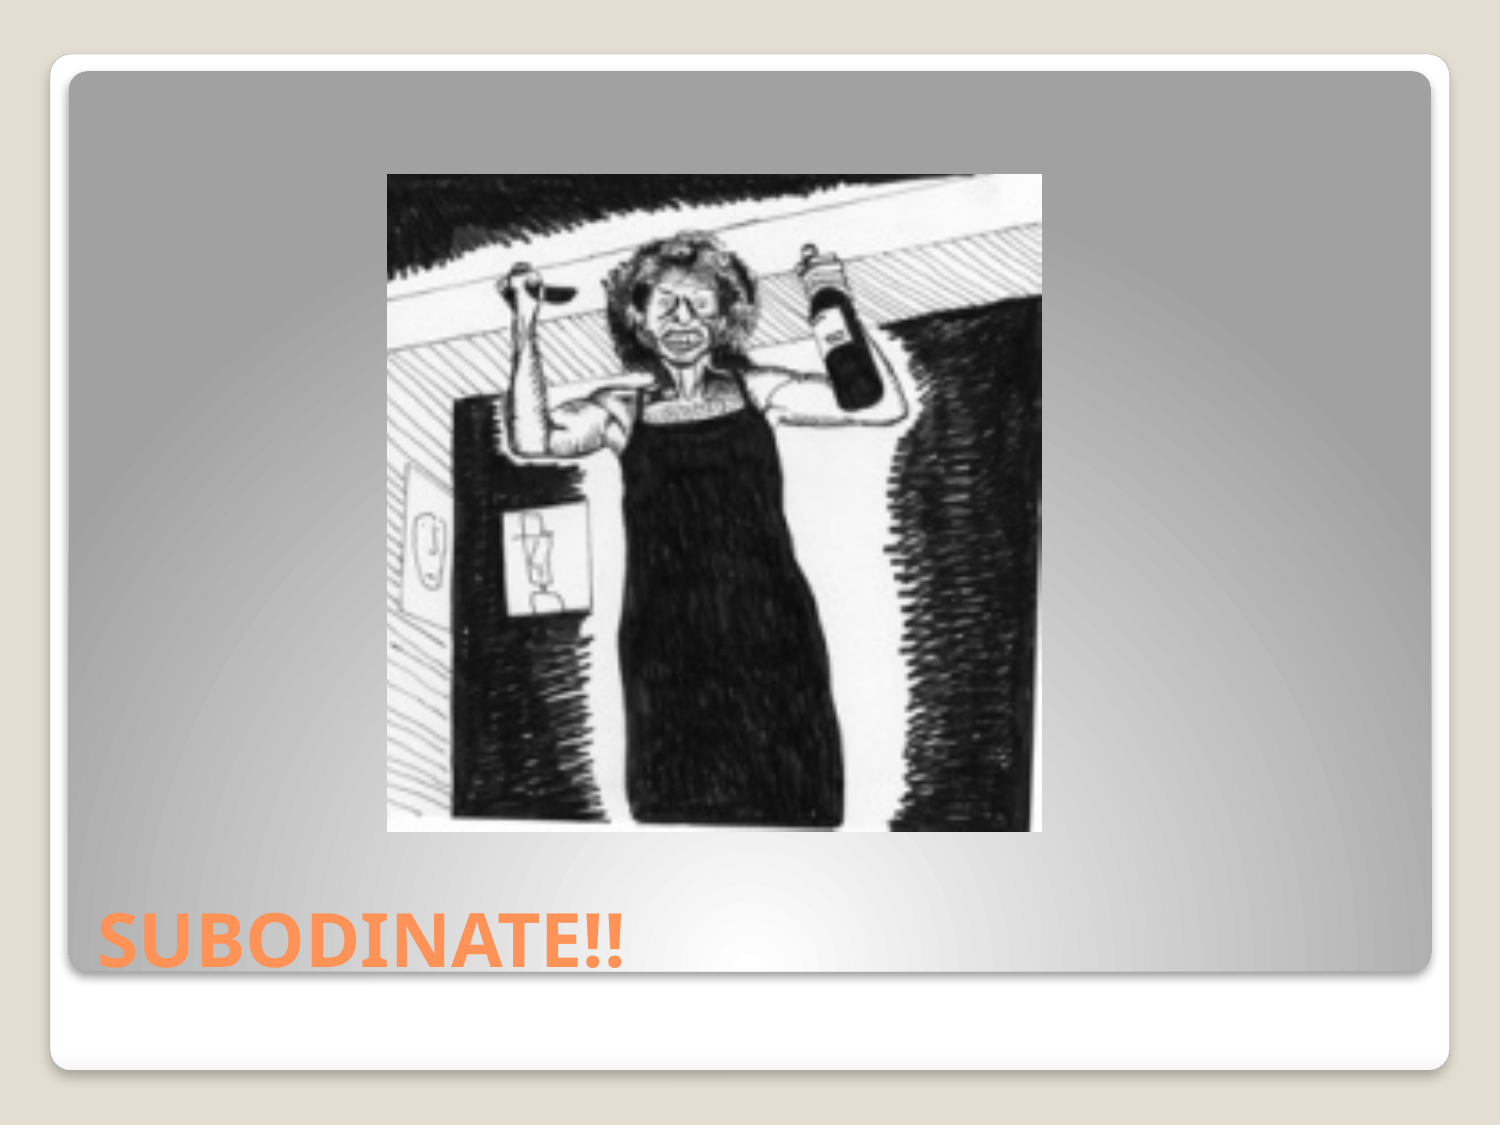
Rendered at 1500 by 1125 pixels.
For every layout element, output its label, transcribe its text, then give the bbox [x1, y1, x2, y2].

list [387, 174, 1042, 832]
title SUBODINATE!! [82, 817, 1425, 990]
